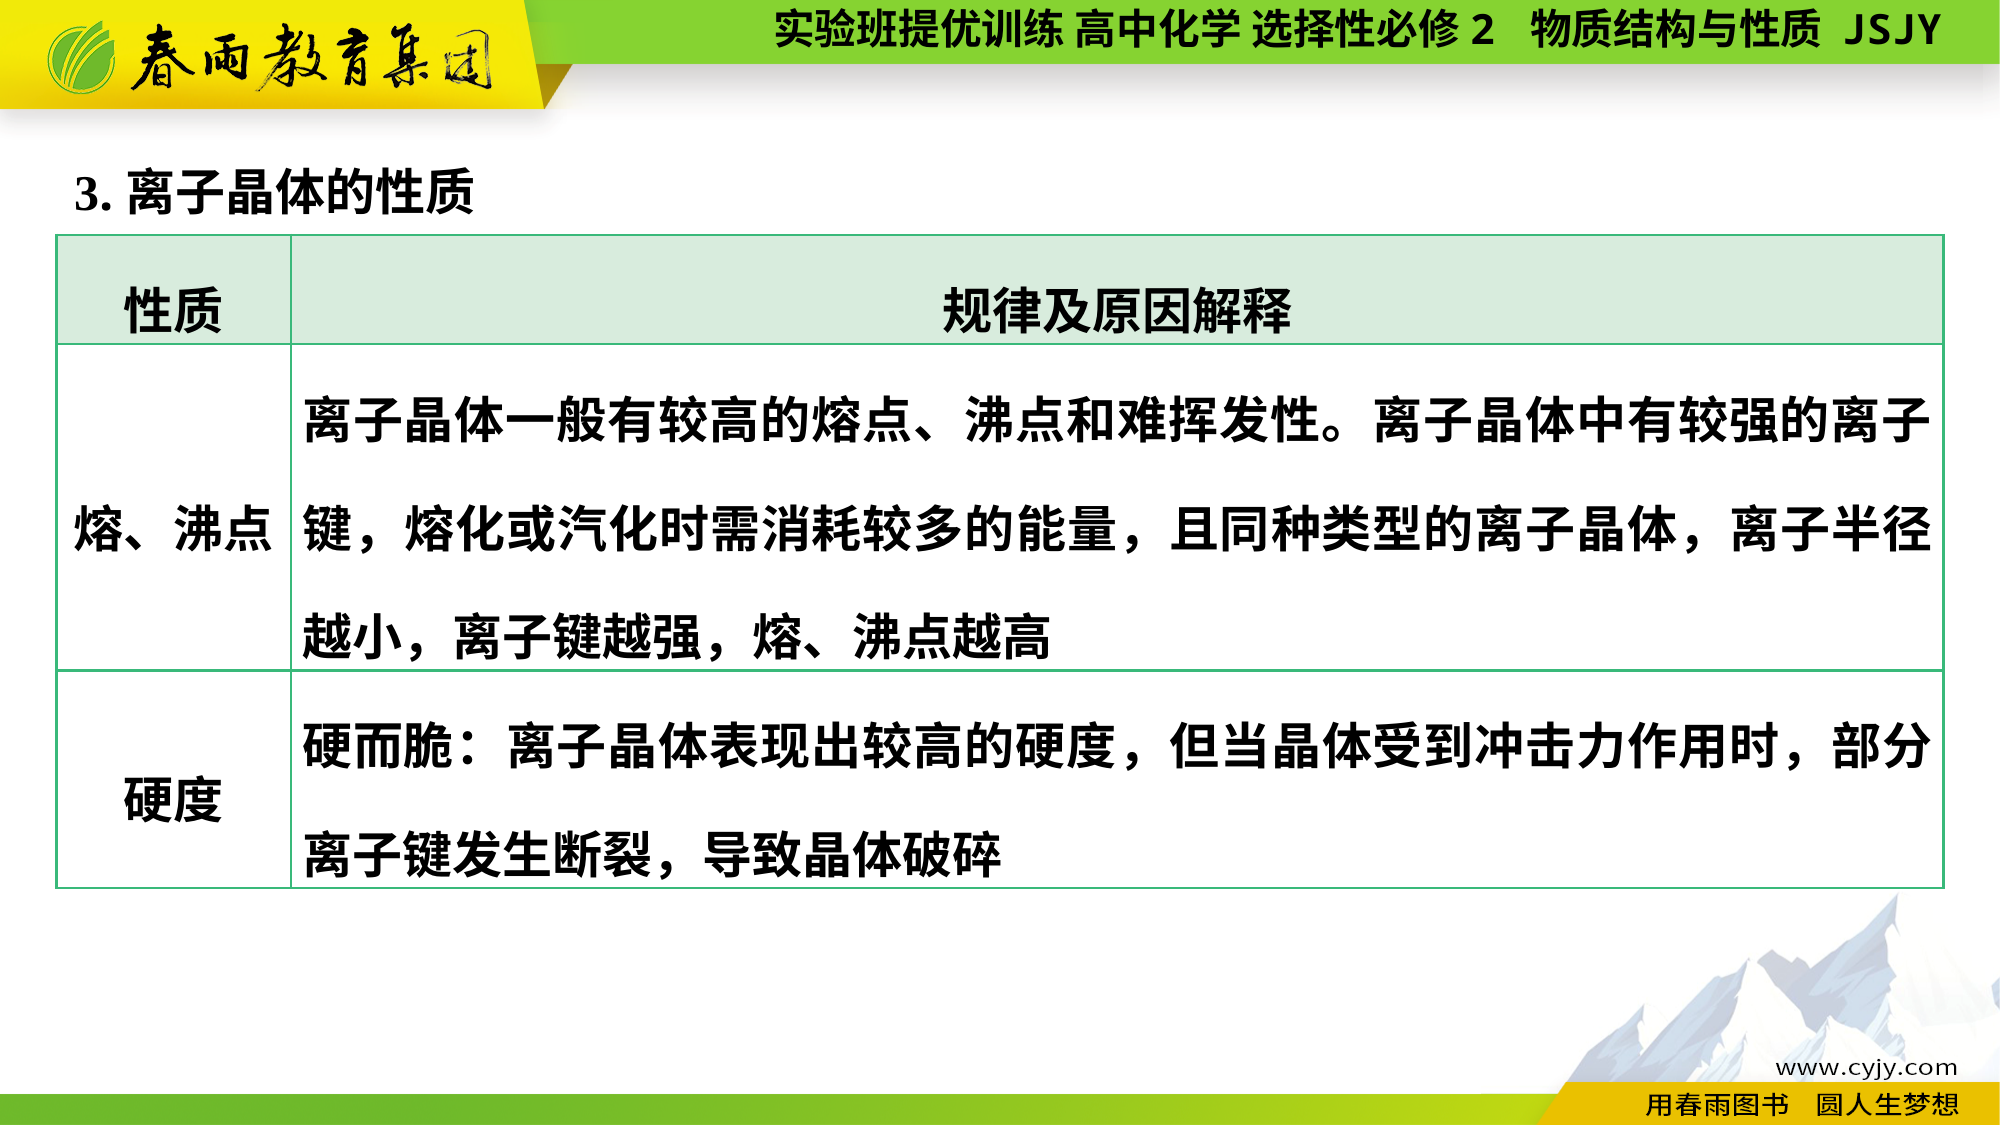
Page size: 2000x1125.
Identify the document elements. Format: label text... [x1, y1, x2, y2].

table_header 性质 [58, 236, 290, 343]
table_header 规律及原因解释 [292, 236, 1942, 343]
table_cell 熔、沸点 [58, 345, 290, 669]
picture [0, 0, 2000, 1125]
table_cell 离子晶体一般有较高的熔点、沸点和难挥发性。离子晶体中有较强的离子键，熔化或汽化时需消耗较多的能量，且同种类型的离子晶体，离子半径越小，离子键越强，熔、沸点越高 [292, 345, 1942, 669]
list 3.离子晶体的性质 [59, 122, 1944, 217]
table_cell 硬度 [58, 672, 290, 887]
table_cell 硬而脆：离子晶体表现出较高的硬度，但当晶体受到冲击力作用时，部分离子键发生断裂，导致晶体破碎 [292, 672, 1942, 887]
